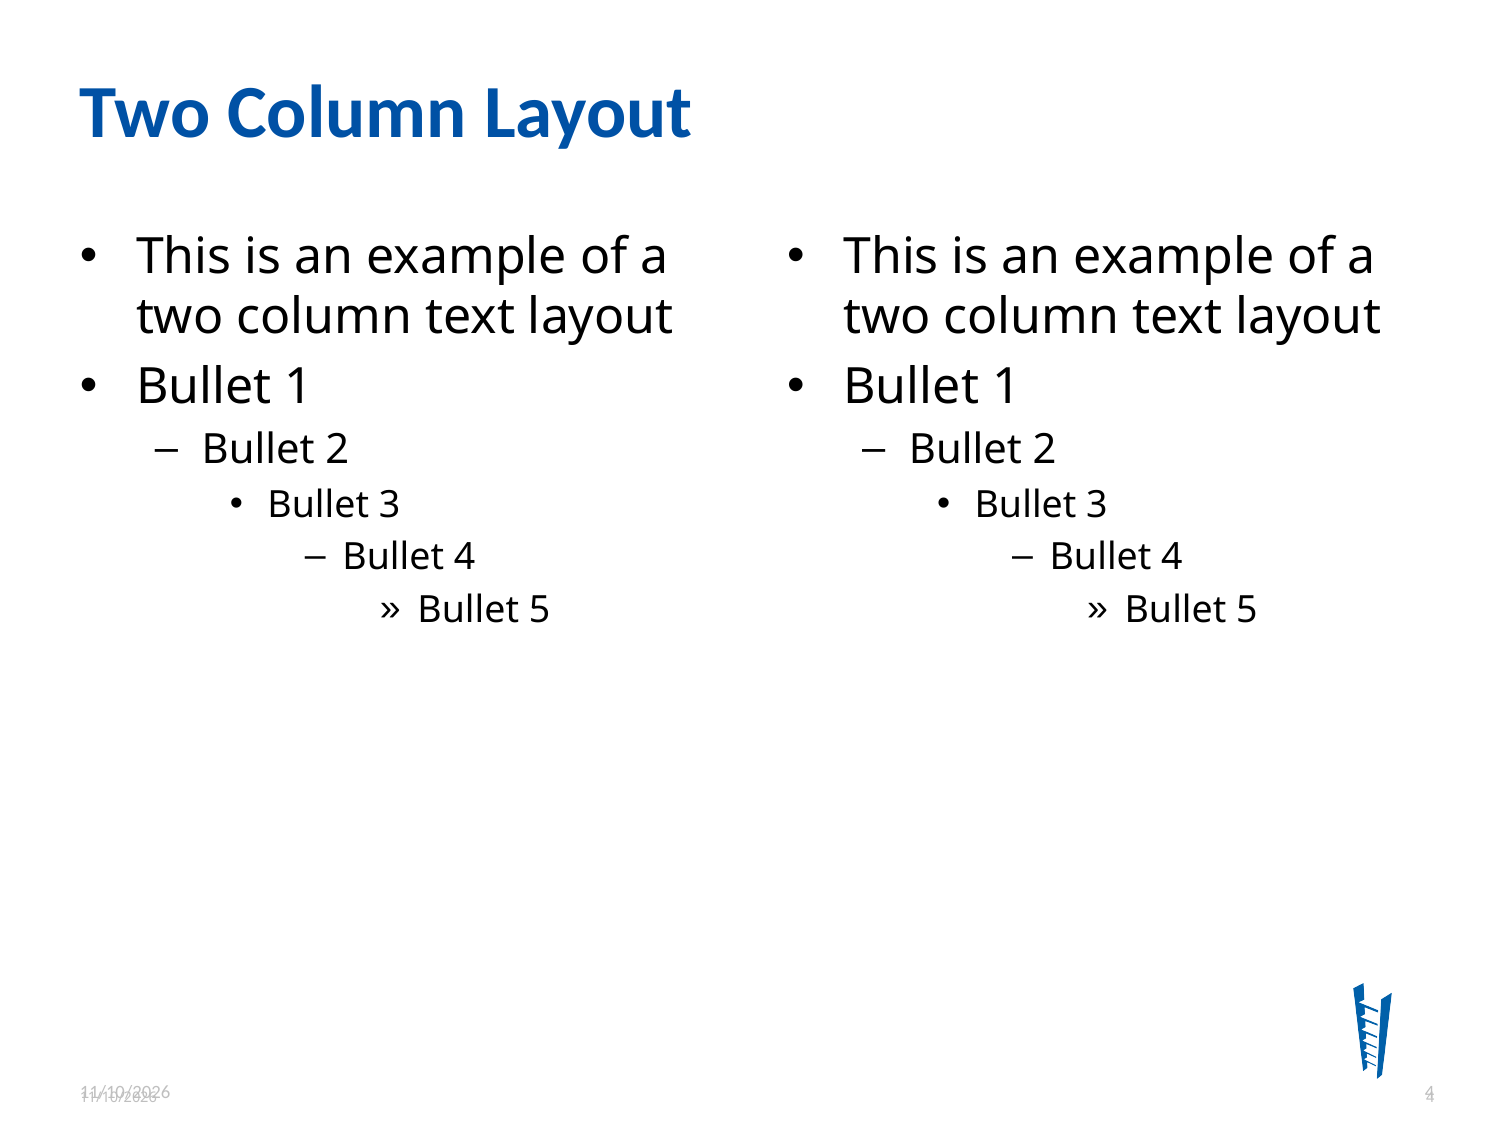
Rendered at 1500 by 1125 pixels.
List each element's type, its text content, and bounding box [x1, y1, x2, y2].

picture [1353, 994, 1392, 1079]
list This is an example of a two column text layout Bullet 1 Bullet 2 Bullet 3 Bullet 4 Bullet 5 This is an example of a two column text layout Bullet 1 Bullet 2 Bullet 3 Bullet 4 Bullet 5 [79, 216, 1435, 994]
text_box 4 [1216, 1084, 1435, 1111]
title Two Column Layout [79, 44, 1435, 171]
text_box 12/30/24 [79, 1084, 298, 1111]
